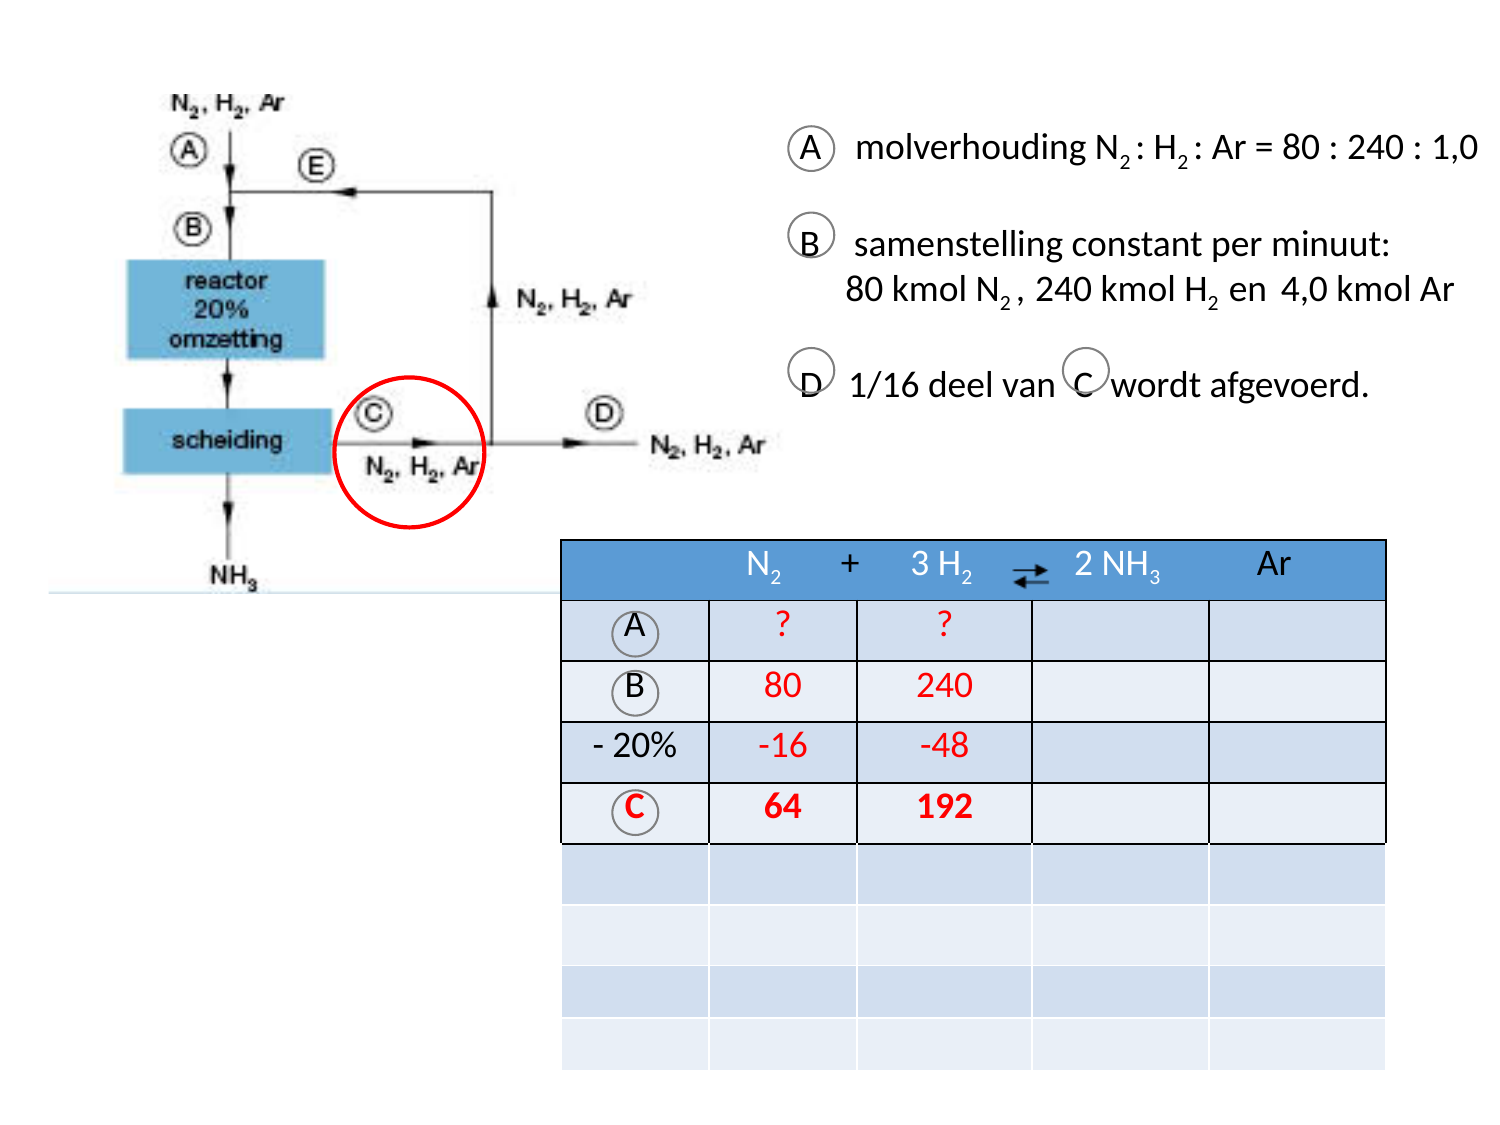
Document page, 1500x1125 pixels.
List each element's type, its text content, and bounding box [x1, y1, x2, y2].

table_cell 192 [858, 784, 1031, 843]
picture [48, 93, 807, 594]
table_cell [1210, 1019, 1385, 1070]
table_cell [562, 845, 708, 904]
table_cell 64 [710, 784, 856, 843]
table_cell ? [858, 601, 1031, 660]
table_cell [1033, 906, 1208, 965]
table_cell [1033, 1019, 1208, 1070]
table_cell [562, 966, 708, 1017]
table_cell -48 [858, 723, 1031, 782]
table_cell [1210, 723, 1385, 782]
table_cell 240 [858, 662, 1031, 721]
table_cell [1210, 906, 1385, 965]
table_cell [1033, 966, 1208, 1017]
table_cell [562, 1019, 708, 1070]
table_cell [1033, 784, 1208, 843]
table_cell [710, 1019, 856, 1070]
table_cell [858, 1019, 1031, 1070]
table_cell [710, 906, 856, 965]
table_cell [562, 906, 708, 965]
text_box [611, 610, 660, 658]
table_cell [1210, 784, 1385, 843]
table_cell [1210, 966, 1385, 1017]
table_cell [1210, 662, 1385, 721]
table_cell [1033, 845, 1208, 904]
table_cell [1210, 601, 1385, 660]
picture [1011, 560, 1054, 594]
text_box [125, 70, 1500, 495]
table_cell C [562, 784, 708, 843]
table_cell [1210, 845, 1385, 904]
table_cell [710, 966, 856, 1017]
table_cell [858, 966, 1031, 1017]
text_box [611, 789, 660, 837]
table_cell [858, 845, 1031, 904]
table_cell ? [710, 601, 856, 660]
text_box [611, 669, 660, 717]
table_cell [858, 906, 1031, 965]
table_cell A [562, 601, 708, 660]
table_cell - 20% [562, 723, 708, 782]
table_cell [1033, 723, 1208, 782]
table_header N2 + 3 H2 2 NH3 Ar [562, 541, 1385, 600]
table_cell [710, 845, 856, 904]
table_cell [1033, 662, 1208, 721]
table_cell B [562, 662, 708, 721]
table_cell 80 [710, 662, 856, 721]
table_cell -16 [710, 723, 856, 782]
table_cell [1033, 601, 1208, 660]
